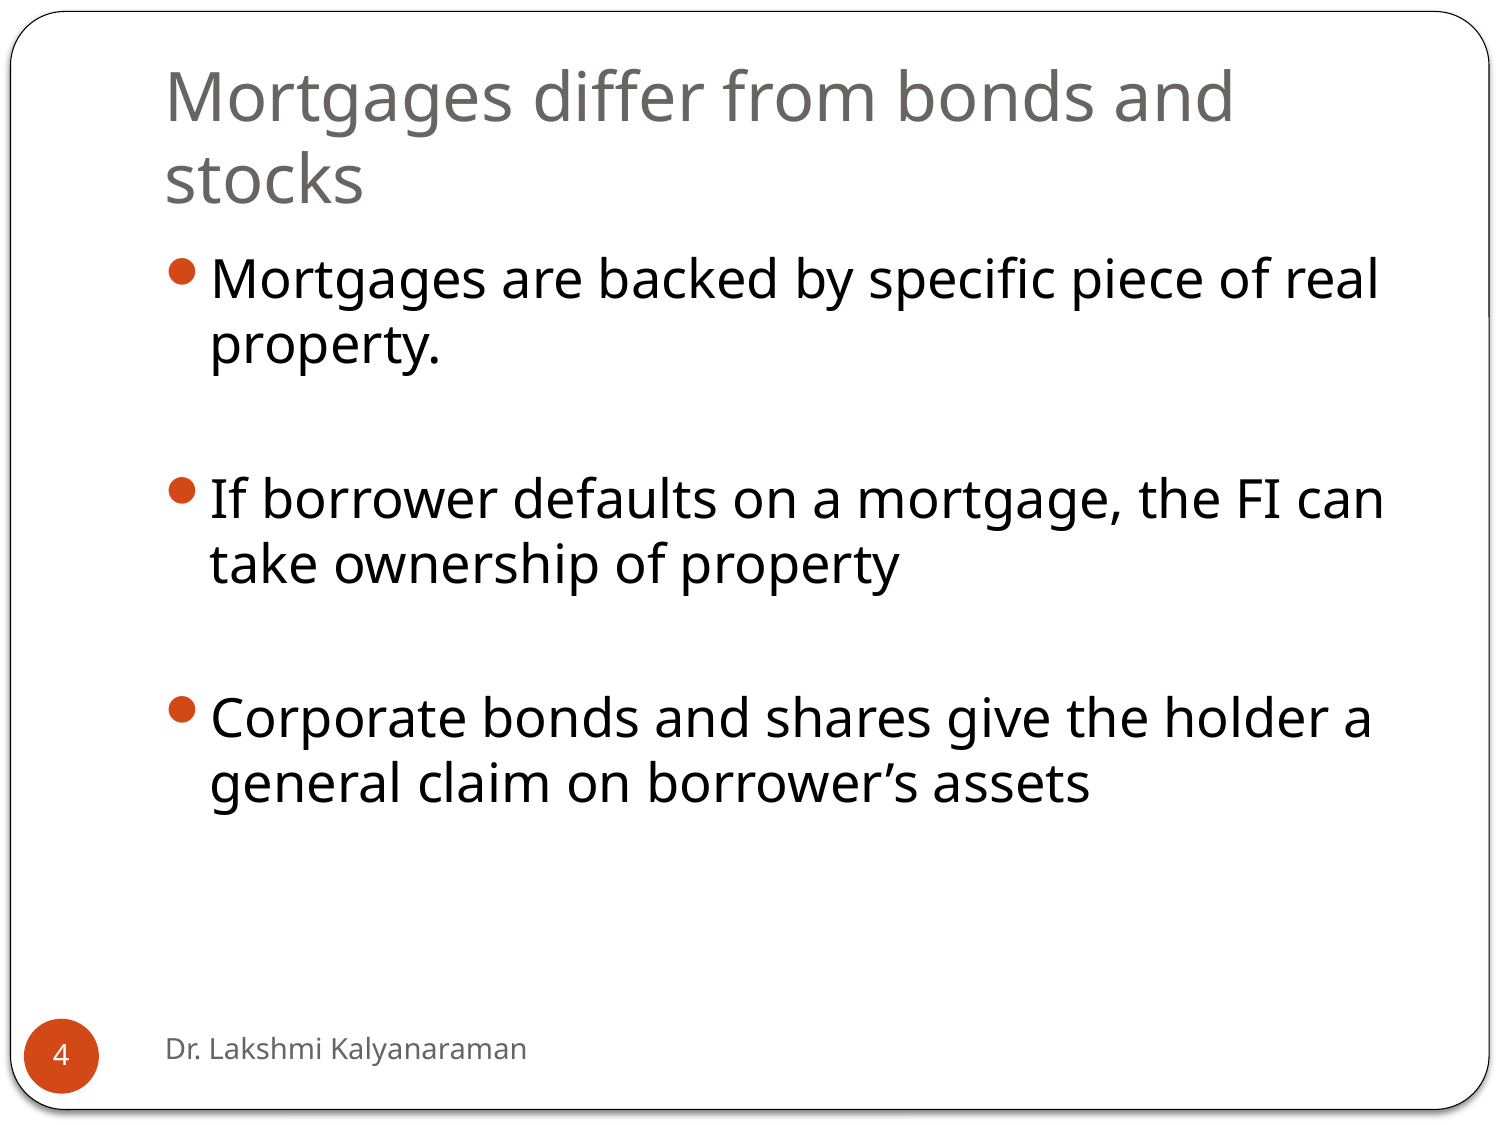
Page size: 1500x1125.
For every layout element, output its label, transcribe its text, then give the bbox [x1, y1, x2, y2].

title Mortgages differ from bonds and stocks [150, 45, 1425, 233]
list Mortgages are backed by specific piece of real property. If borrower defaults on a mortgage, the FI can take ownership of property Corporate bonds and shares give the holder a general claim on borrower’s assets [150, 237, 1425, 988]
slide_number 4 [23, 1018, 99, 1094]
footer Dr. Lakshmi Kalyanaraman [150, 1012, 800, 1088]
